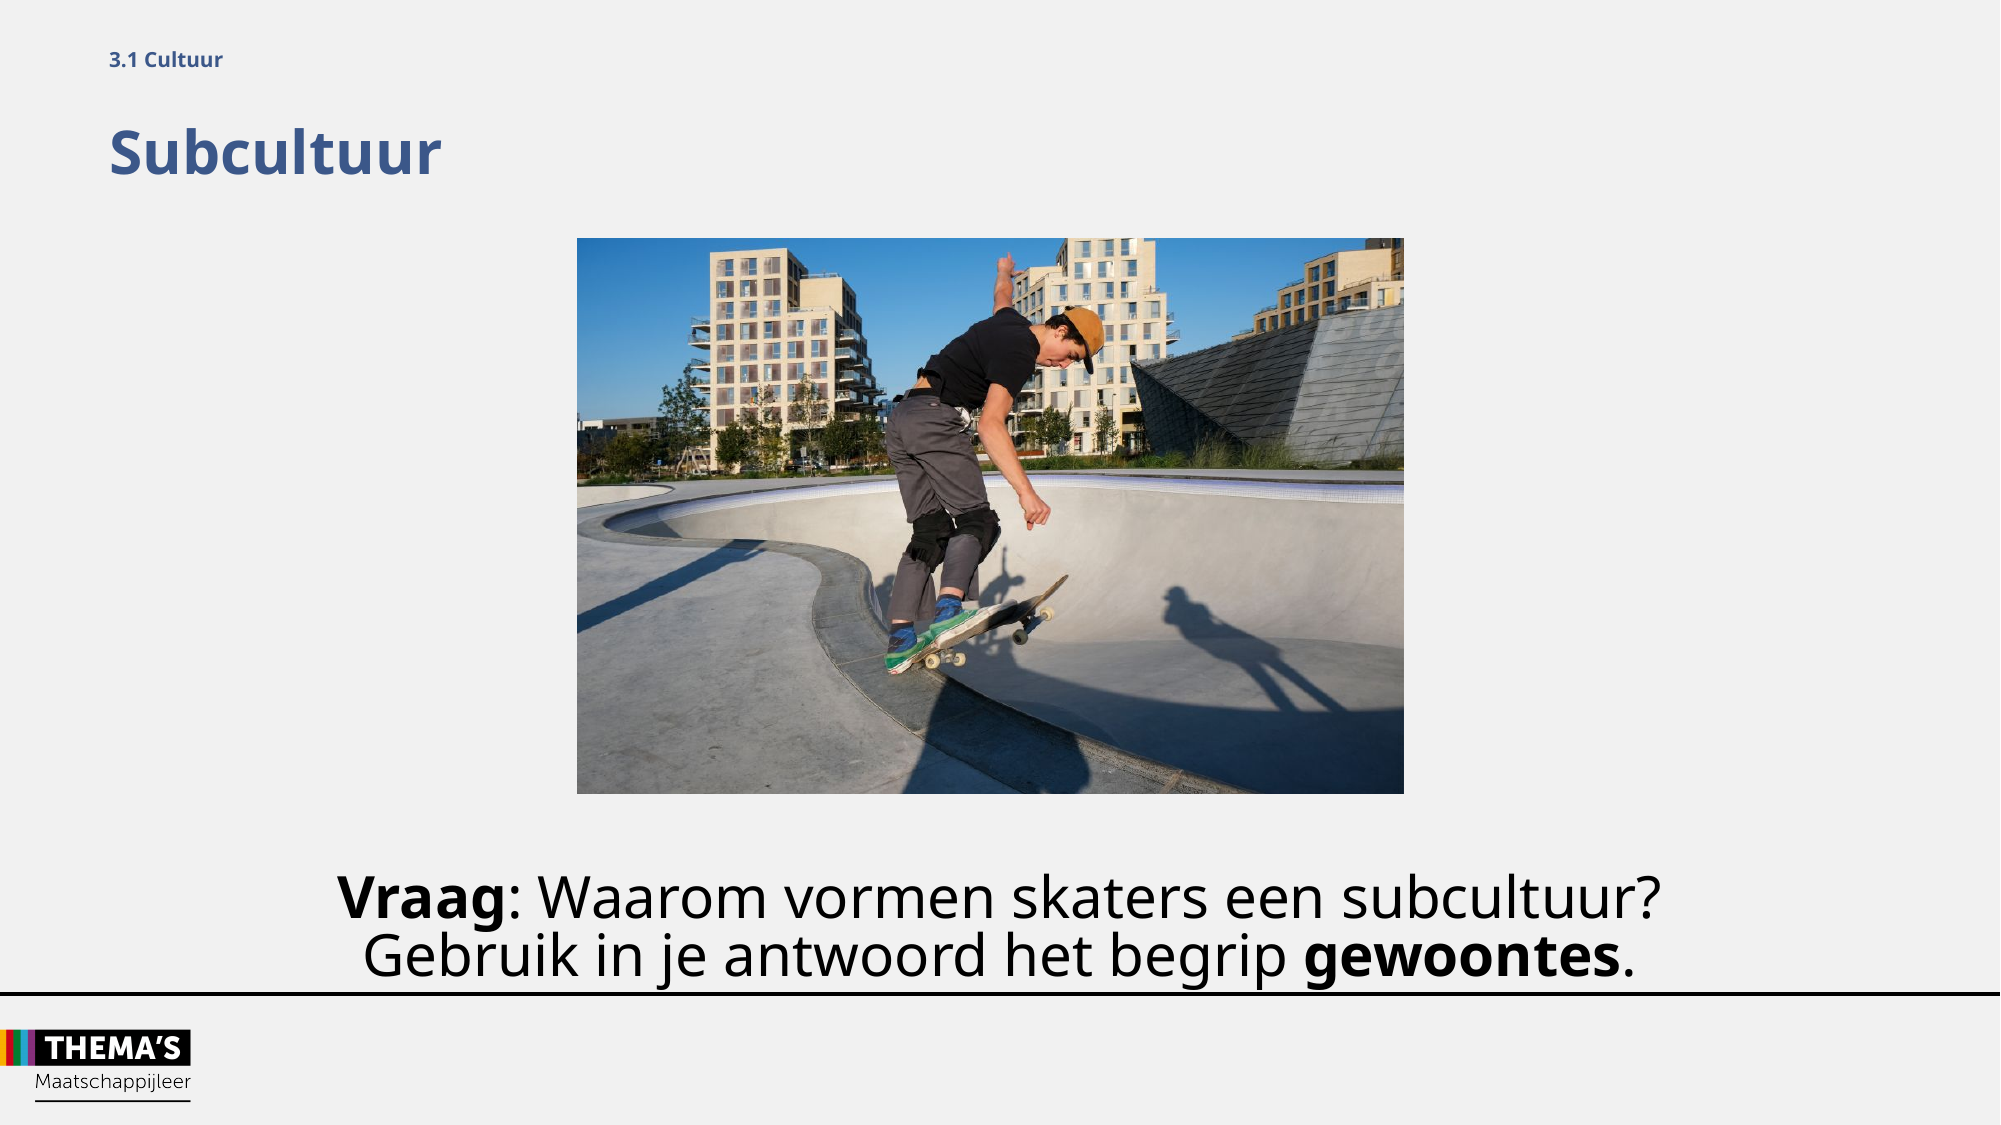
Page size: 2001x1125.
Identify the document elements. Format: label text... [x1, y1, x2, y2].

picture [577, 238, 1404, 794]
picture [0, 993, 203, 1125]
list 3.1 Cultuur [94, 33, 941, 88]
list Subcultuur [94, 114, 1879, 205]
text_box Vraag: Waarom vormen skaters een subcultuur? Gebruik in je antwoord het begrip gewoontes. [322, 864, 1677, 996]
